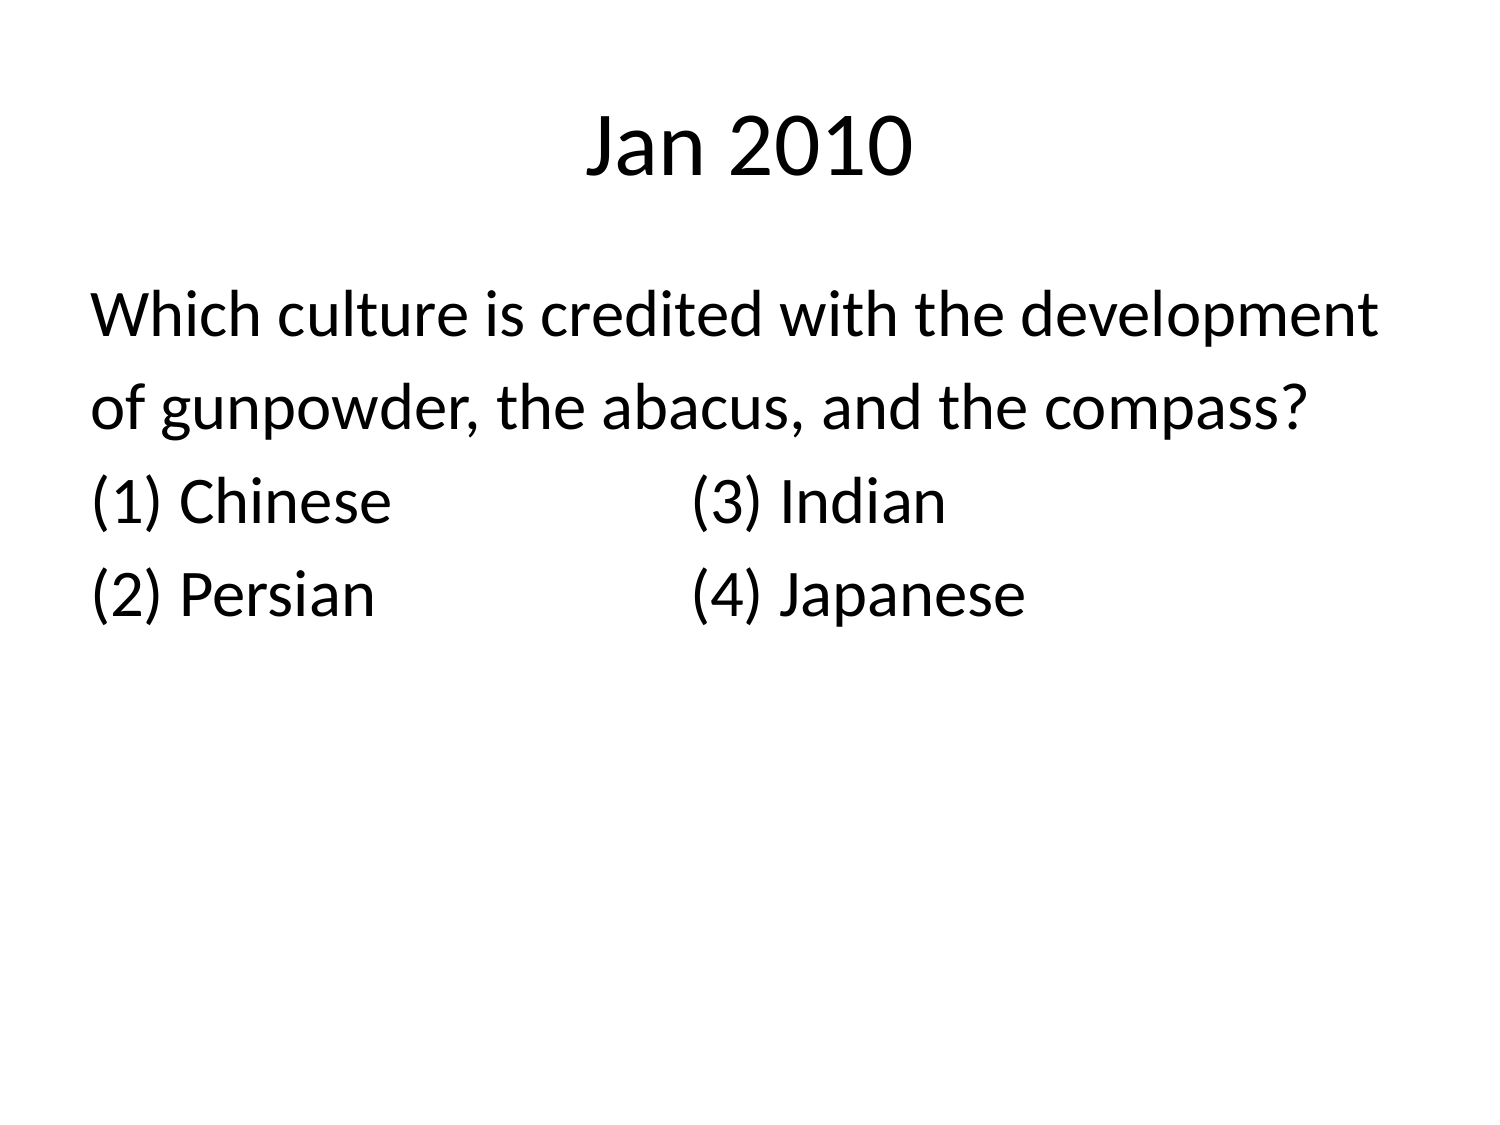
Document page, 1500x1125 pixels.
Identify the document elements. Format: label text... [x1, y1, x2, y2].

title Jan 2010 [75, 45, 1425, 233]
list Which culture is credited with the development of gunpowder, the abacus, and the compass? (1) Chinese (3) Indian (2) Persian (4) Japanese [75, 262, 1425, 1005]
